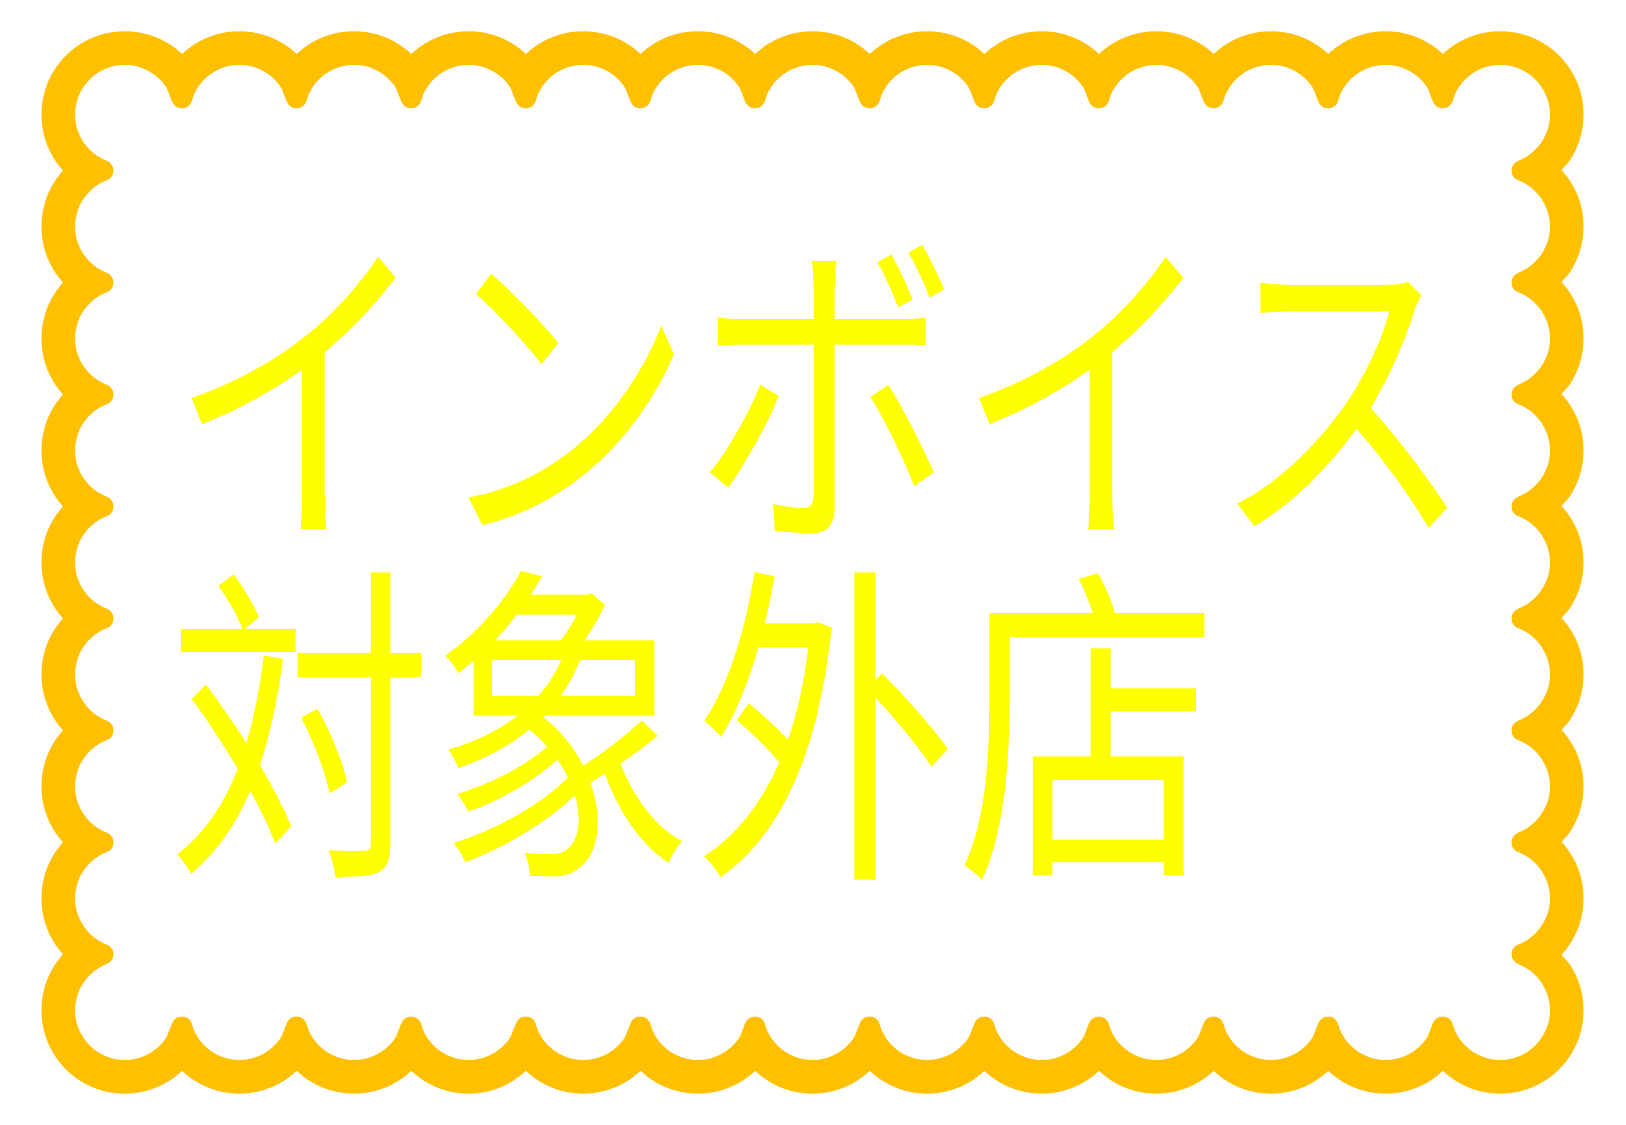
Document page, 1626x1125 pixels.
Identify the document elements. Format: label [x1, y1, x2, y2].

text_box [49, 39, 1576, 1086]
